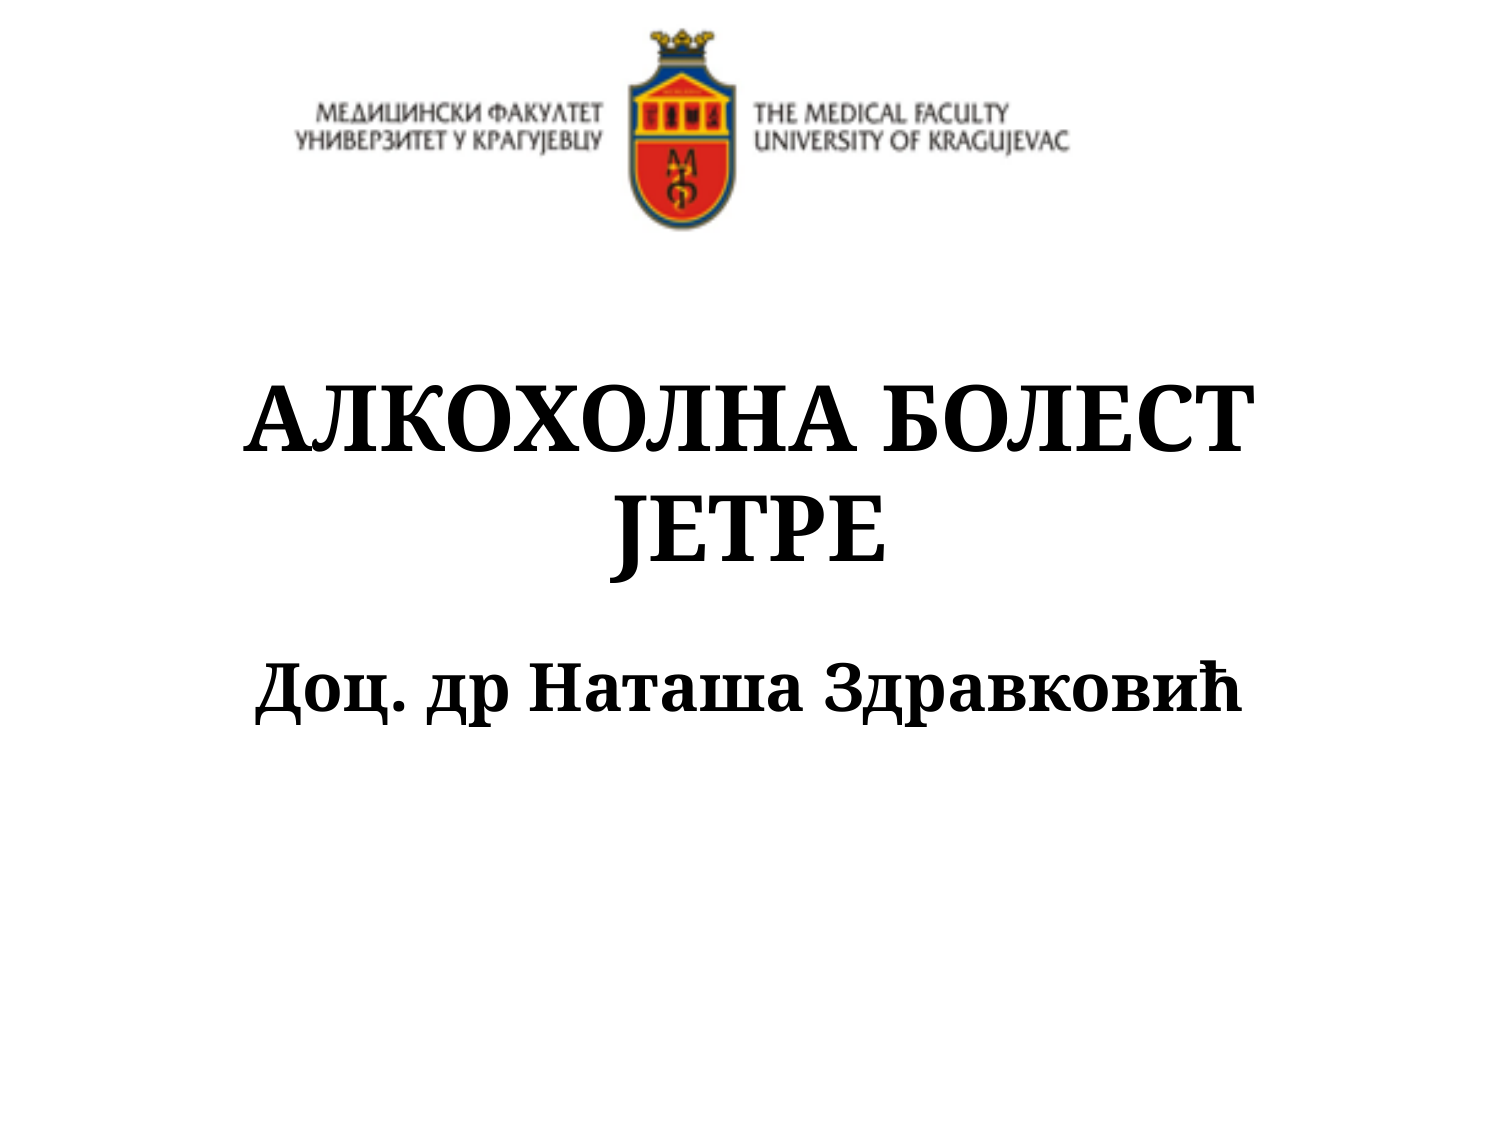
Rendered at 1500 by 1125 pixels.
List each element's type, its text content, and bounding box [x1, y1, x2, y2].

title АЛКОХОЛНА БОЛЕСТ ЈЕТРЕ [112, 349, 1388, 591]
picture [143, 24, 1284, 263]
subtitle Доц. др Наташа Здравковић [225, 637, 1275, 925]
